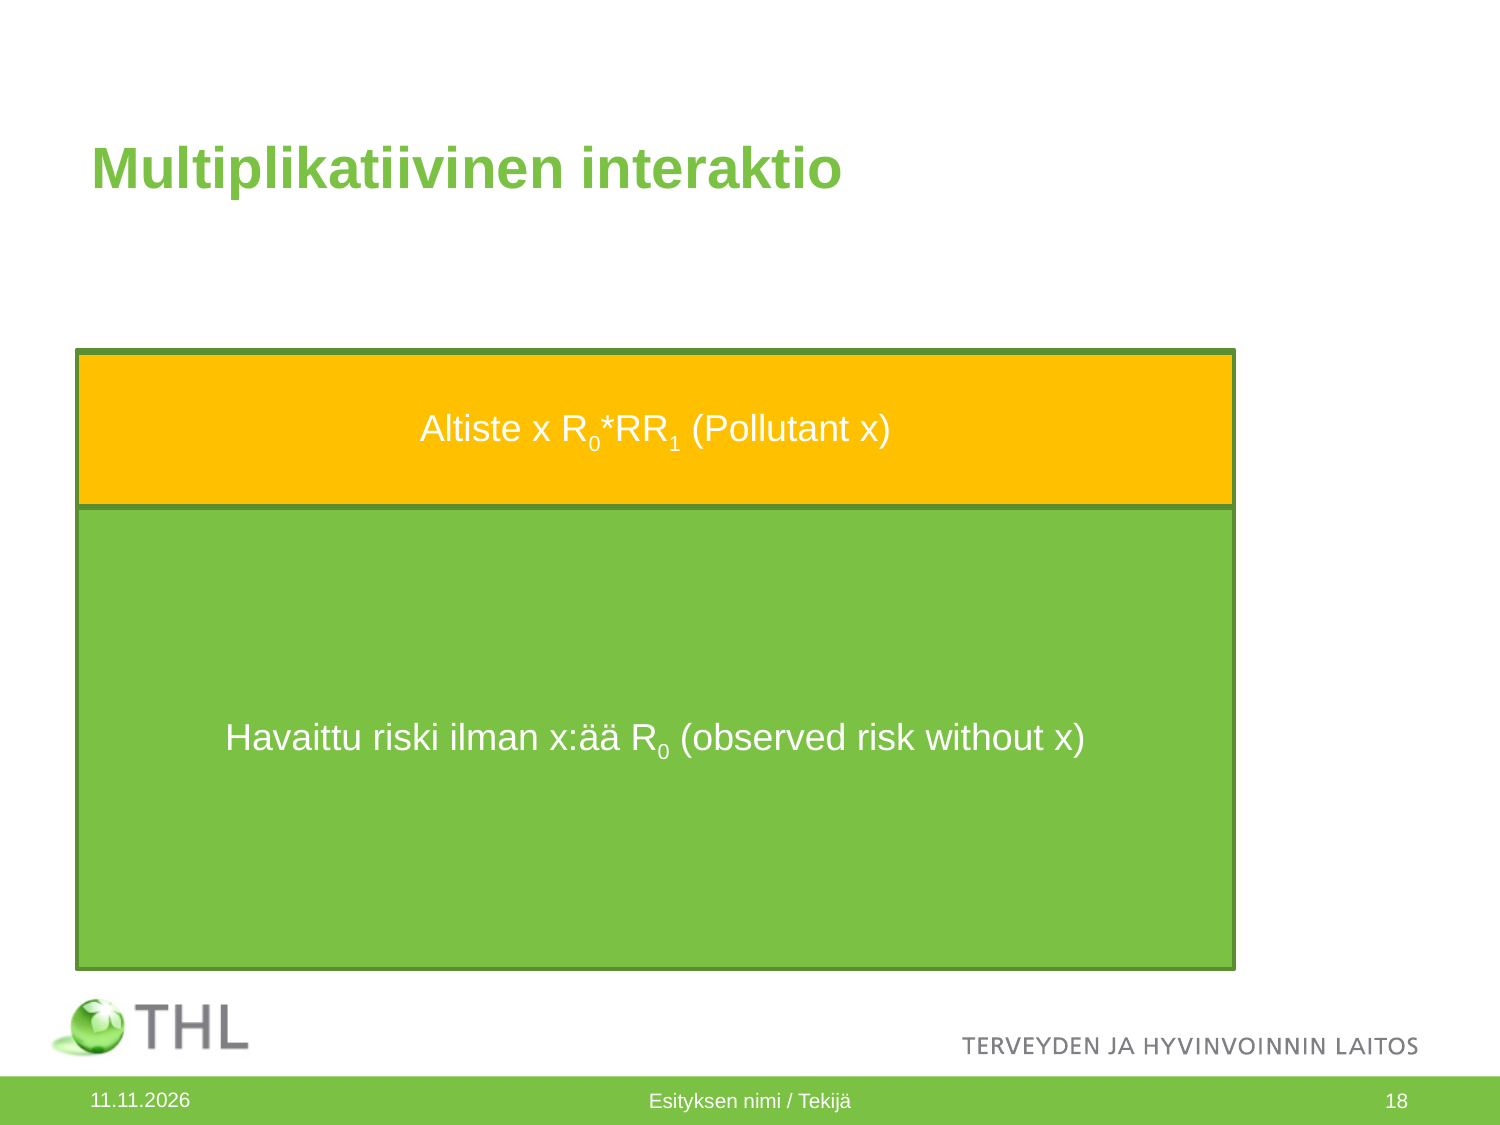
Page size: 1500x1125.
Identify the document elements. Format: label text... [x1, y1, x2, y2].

footer Esityksen nimi / Tekijä [253, 1082, 1245, 1118]
text_box Altiste x R0*RR1 (Pollutant x) [75, 351, 1236, 508]
text_box Havaittu riski ilman x:ää R0 (observed risk without x) [75, 508, 1236, 971]
picture [24, 983, 275, 1067]
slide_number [74, 1080, 255, 1118]
title Multiplikatiivinen interaktio [76, 42, 1424, 209]
slide_number 18 [1245, 1082, 1424, 1118]
